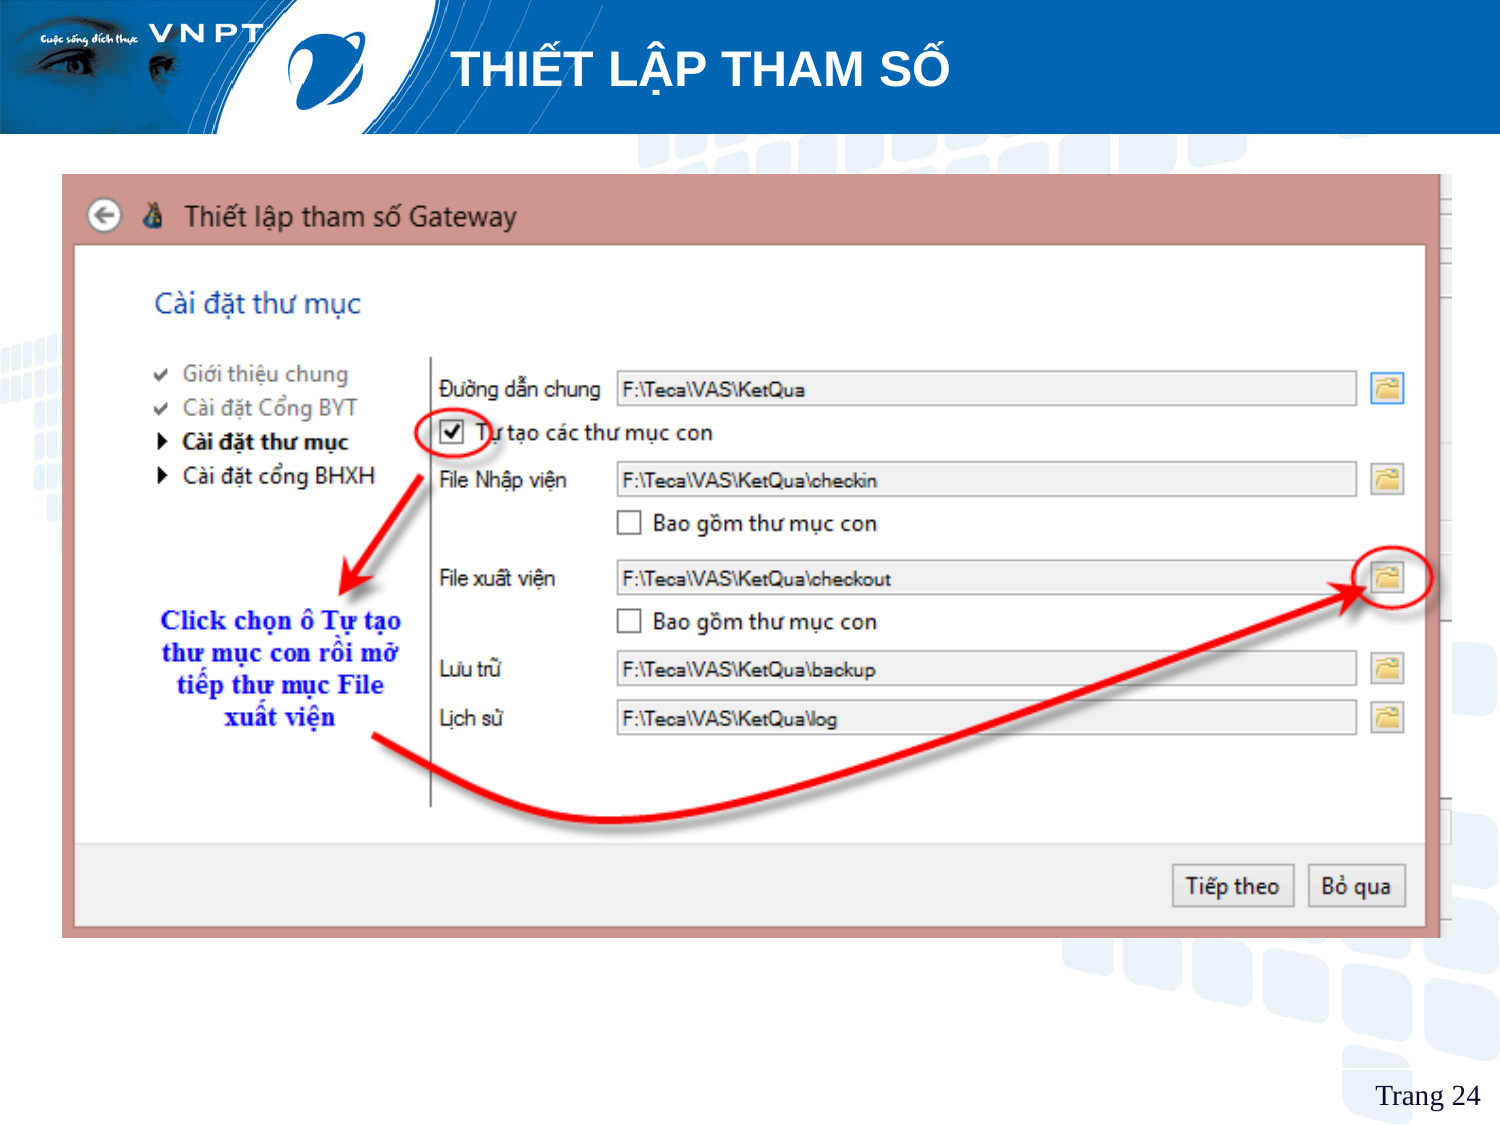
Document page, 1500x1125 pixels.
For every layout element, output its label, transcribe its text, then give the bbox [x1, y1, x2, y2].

slide_number Trang 24 [1242, 1068, 1497, 1125]
picture [0, 0, 1500, 1125]
title THIẾT LẬP THAM SỐ [437, 0, 1496, 133]
